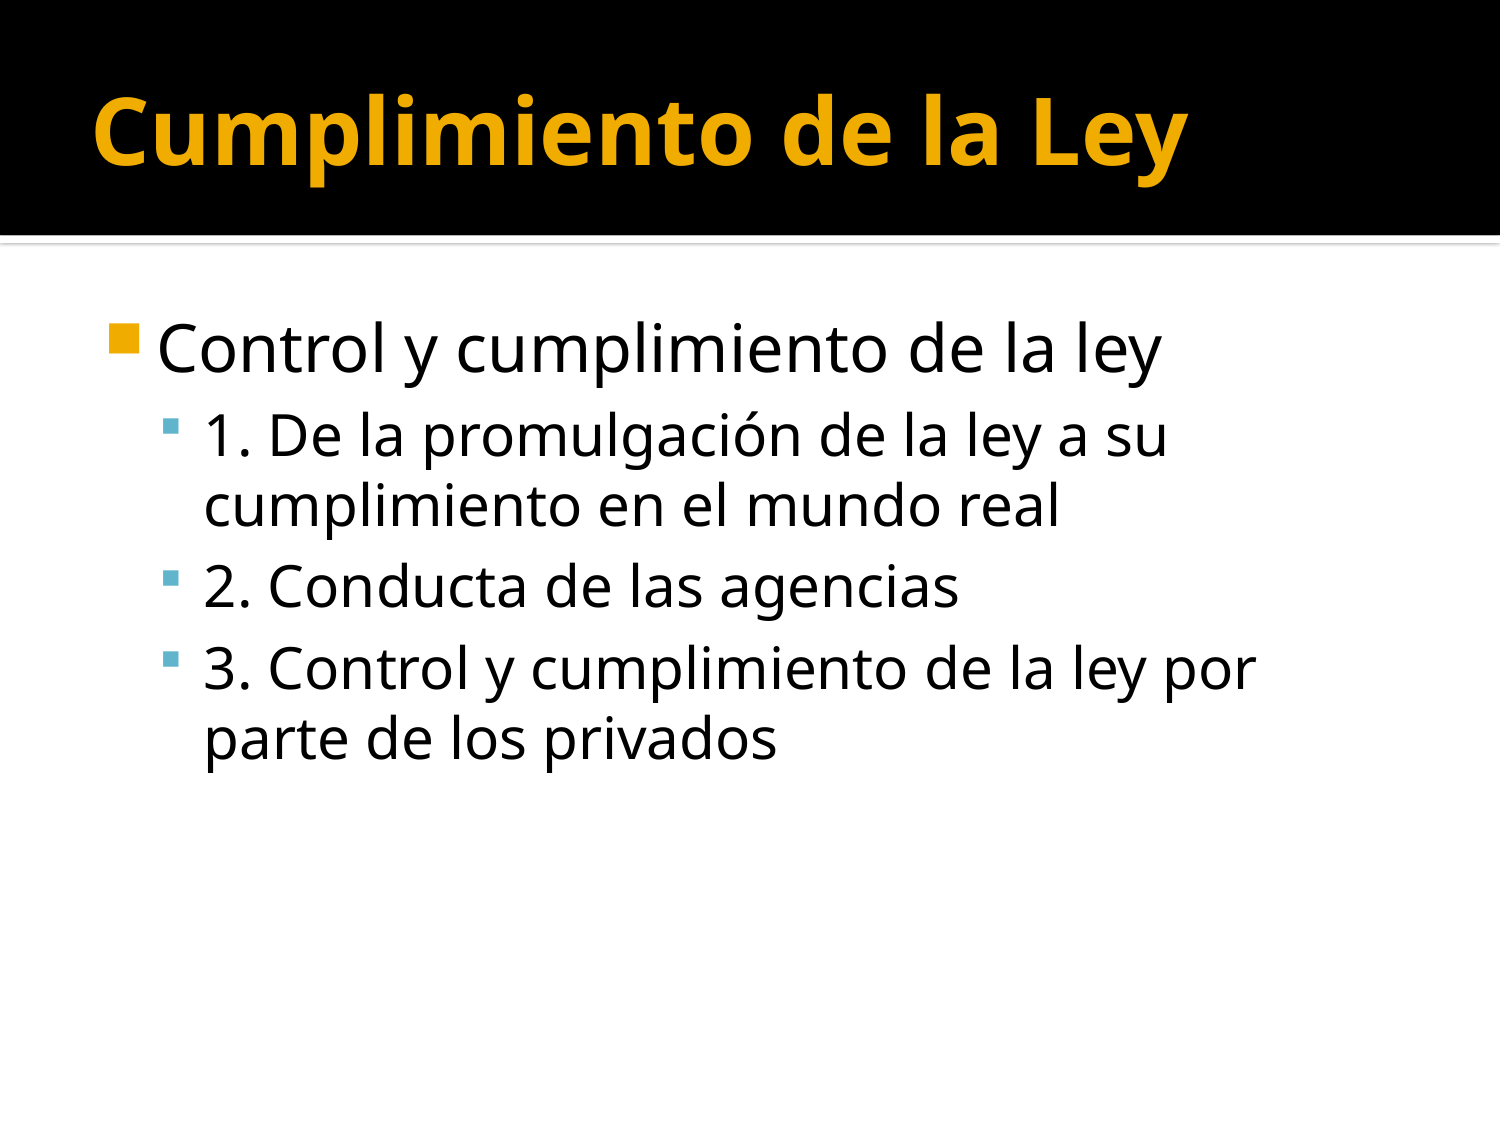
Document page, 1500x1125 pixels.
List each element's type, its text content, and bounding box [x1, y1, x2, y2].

title Cumplimiento de la Ley [75, 25, 1425, 231]
list Control y cumplimiento de la ley 1. De la promulgación de la ley a su cumplimiento en el mundo real 2. Conducta de las agencias 3. Control y cumplimiento de la ley por parte de los privados [75, 291, 1425, 1050]
